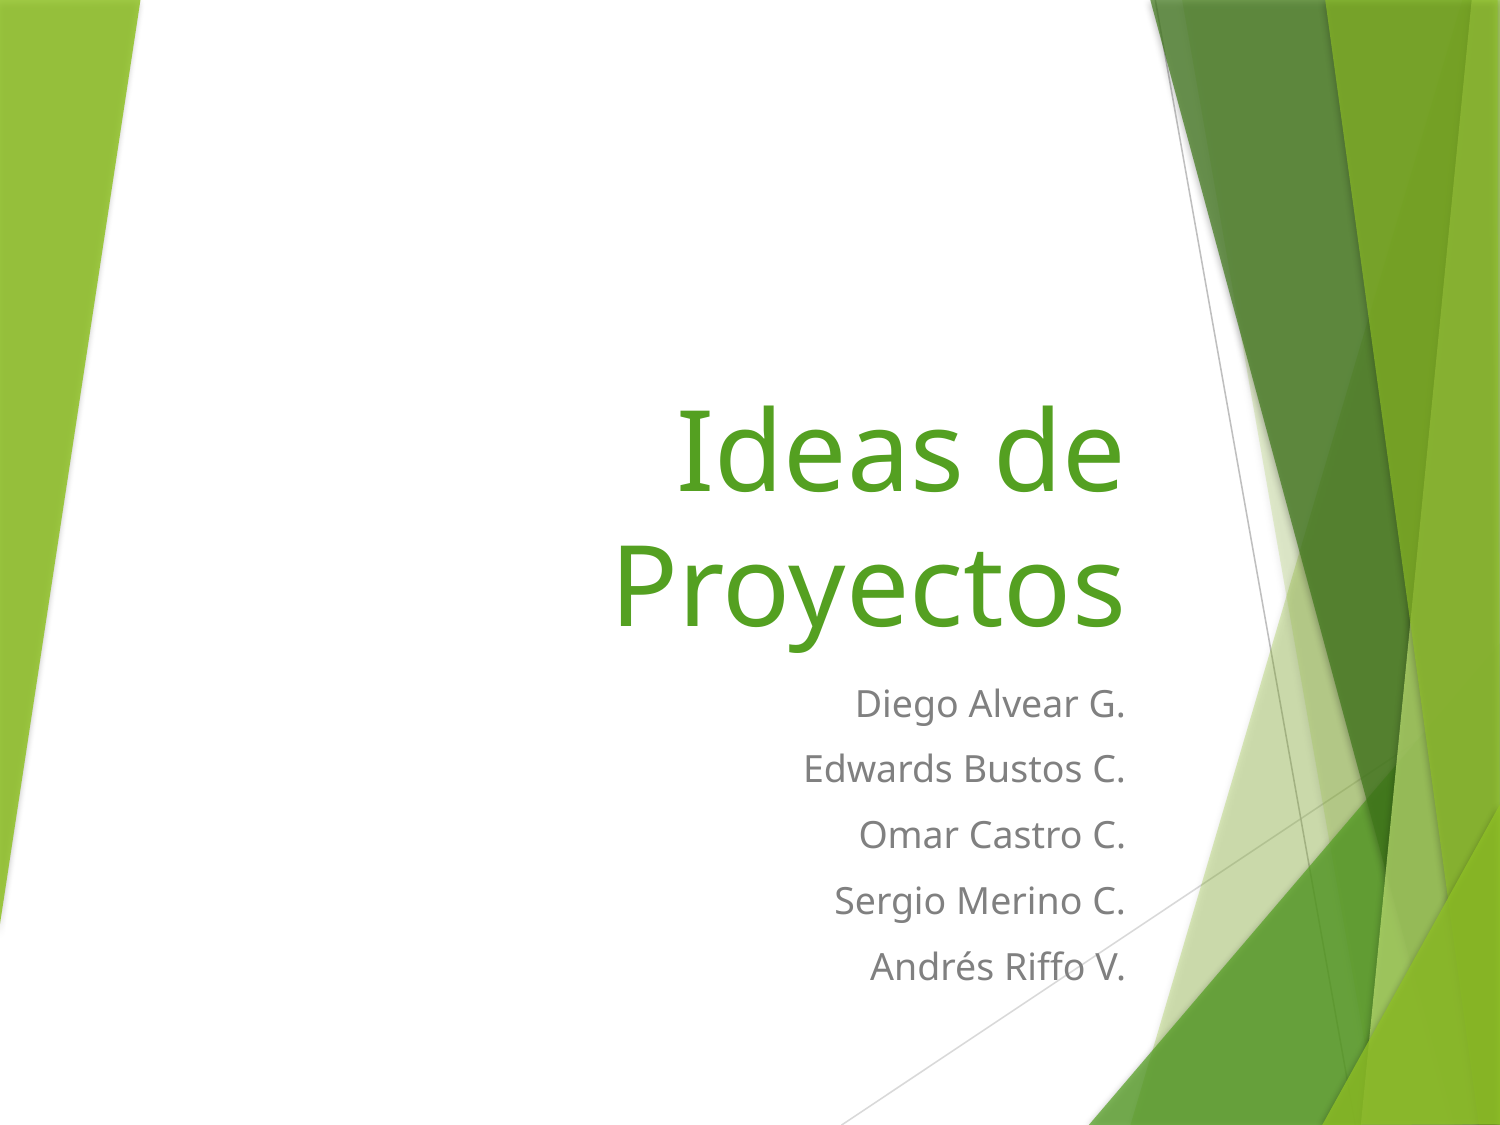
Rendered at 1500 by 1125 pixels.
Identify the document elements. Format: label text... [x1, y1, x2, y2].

title Ideas de Proyectos [185, 394, 1142, 664]
subtitle Diego Alvear G. Edwards Bustos C. Omar Castro C. Sergio Merino C. Andrés Riffo V. [185, 664, 1142, 996]
